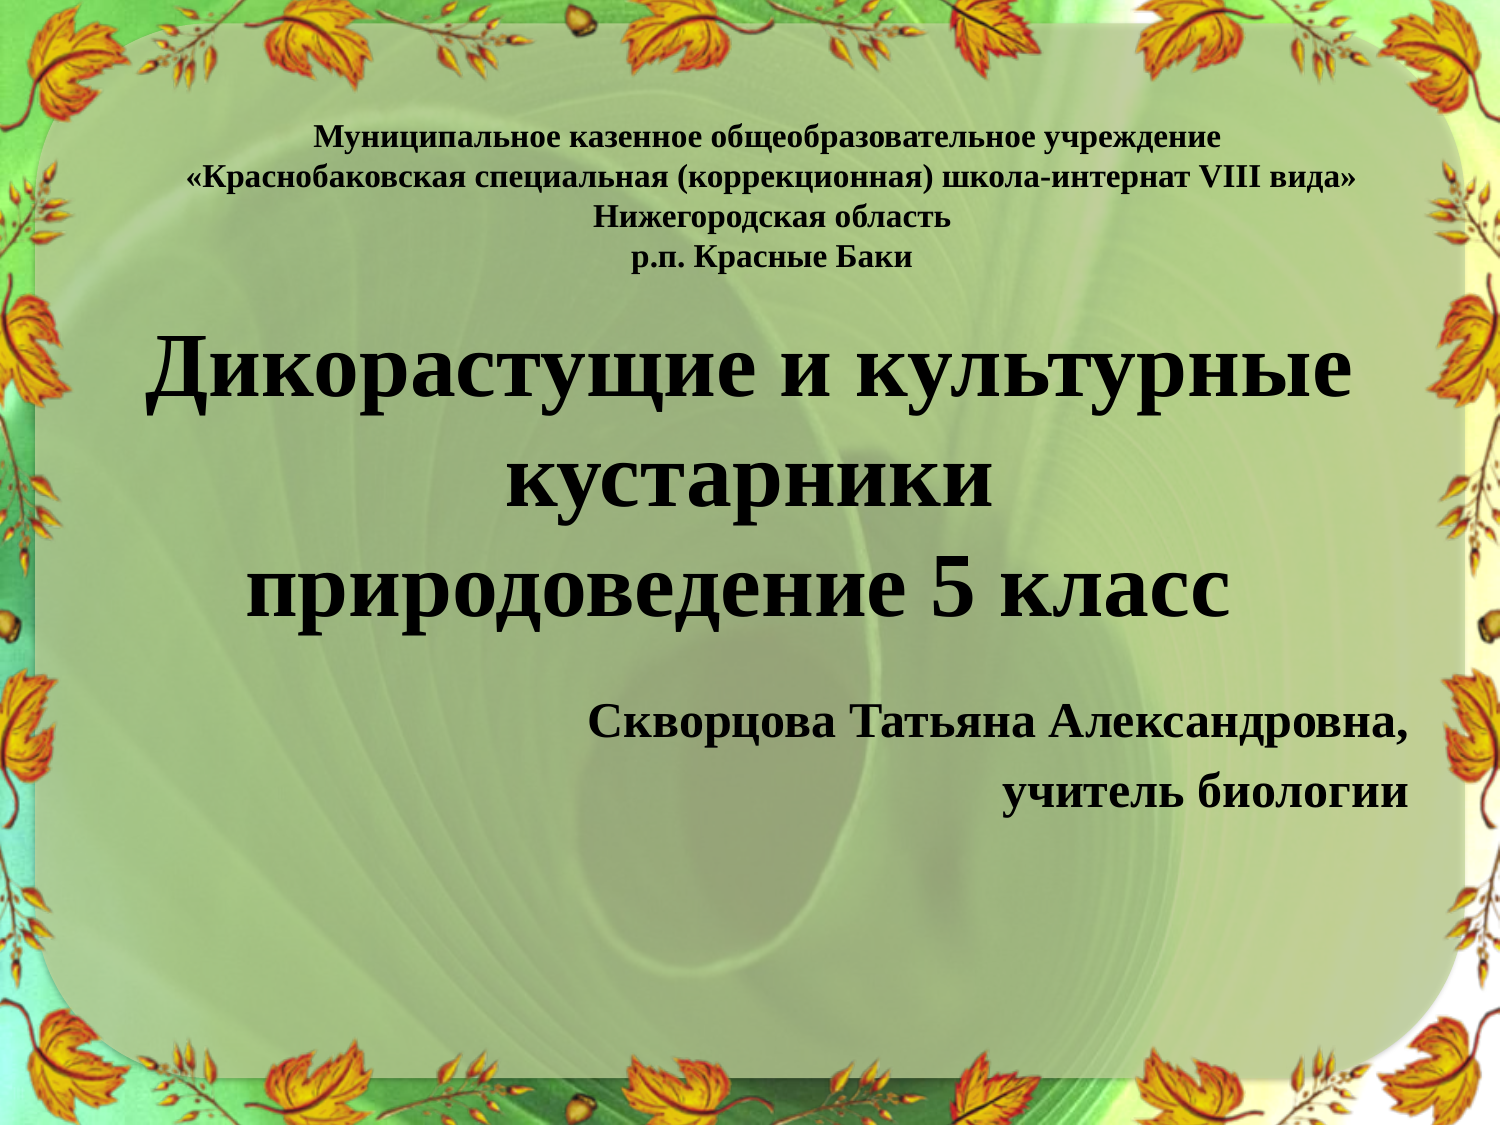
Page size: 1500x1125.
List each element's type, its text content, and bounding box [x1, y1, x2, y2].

picture [0, 0, 1500, 1125]
title Дикорастущие и культурные кустарники природоведение 5 класс [112, 349, 1388, 591]
text_box Муниципальное казенное общеобразовательное учреждение «Краснобаковская специальная (коррекционная) школа-интернат VIII вида» Нижегородская область р.п. Красные Баки [170, 106, 1374, 282]
subtitle Скворцова Татьяна Александровна, учитель биологии [386, 679, 1437, 968]
